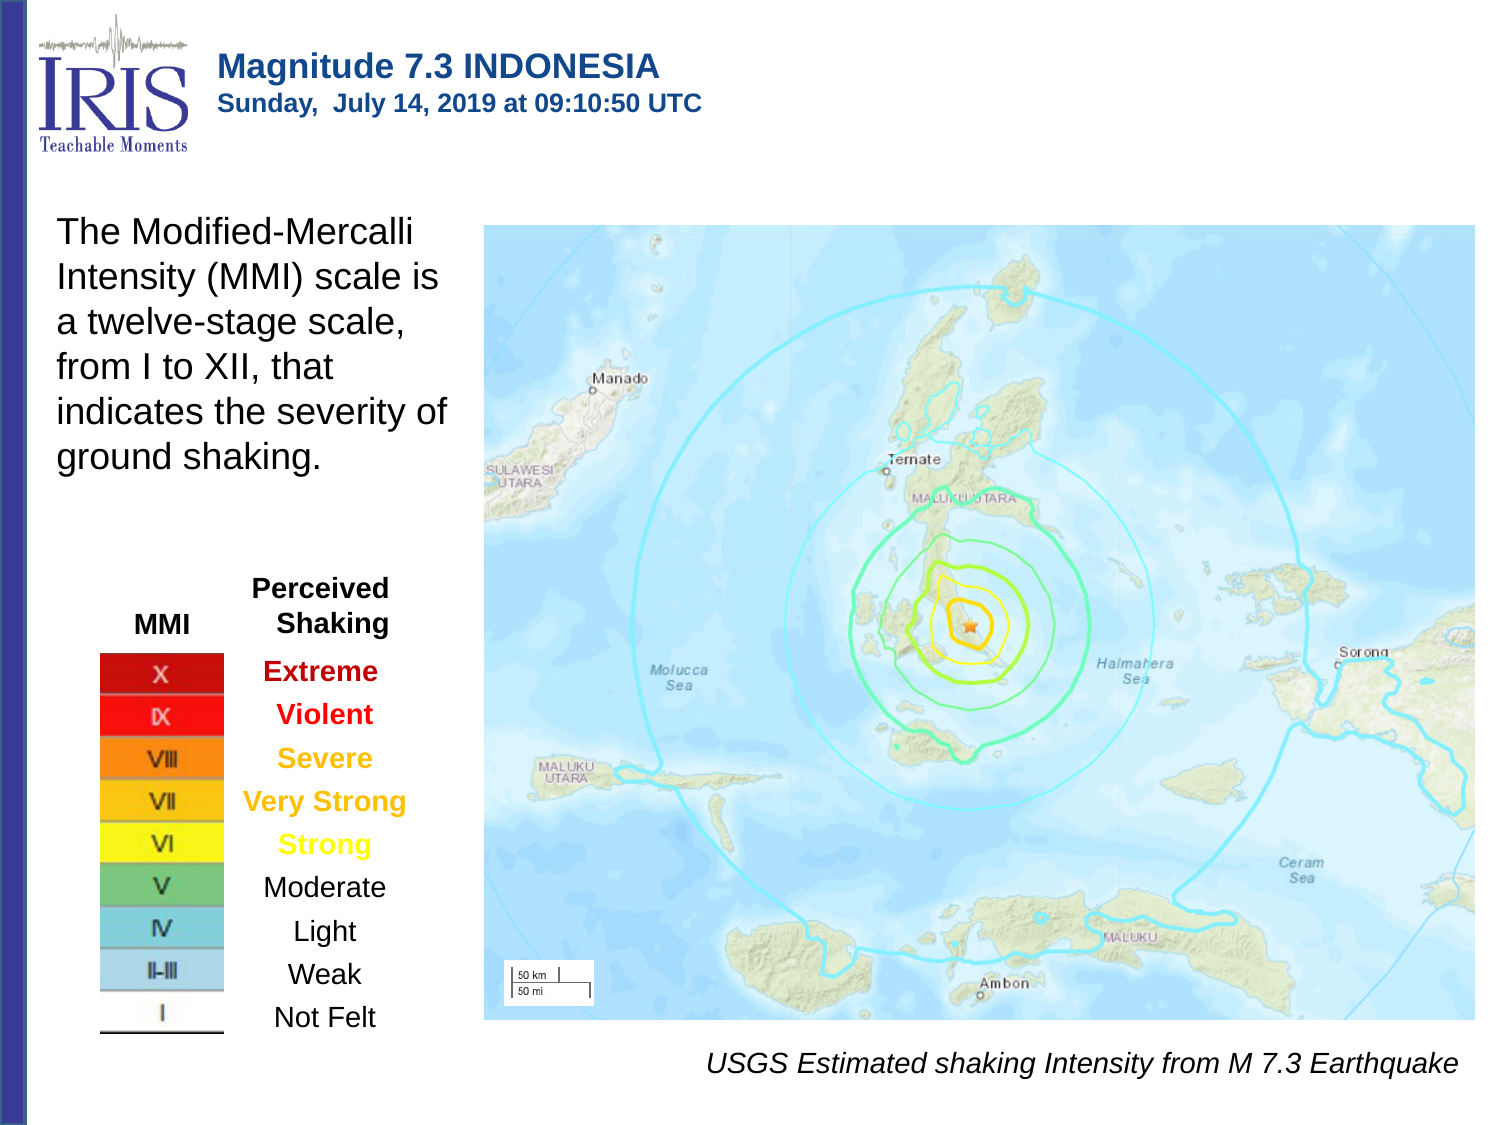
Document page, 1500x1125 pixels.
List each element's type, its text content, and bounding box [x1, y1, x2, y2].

picture [483, 224, 1476, 1021]
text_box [100, 562, 426, 1101]
text_box The Modified-Mercalli Intensity (MMI) scale is a twelve-stage scale, from I to XII, that indicates the severity of ground shaking. [41, 199, 468, 485]
text_box USGS Estimated shaking Intensity from M 7.3 Earthquake [675, 1036, 1475, 1087]
picture [39, 12, 188, 165]
text_box [0, 0, 27, 1125]
text_box Magnitude 7.3 INDONESIA Sunday, July 14, 2019 at 09:10:50 UTC [202, 0, 1499, 125]
